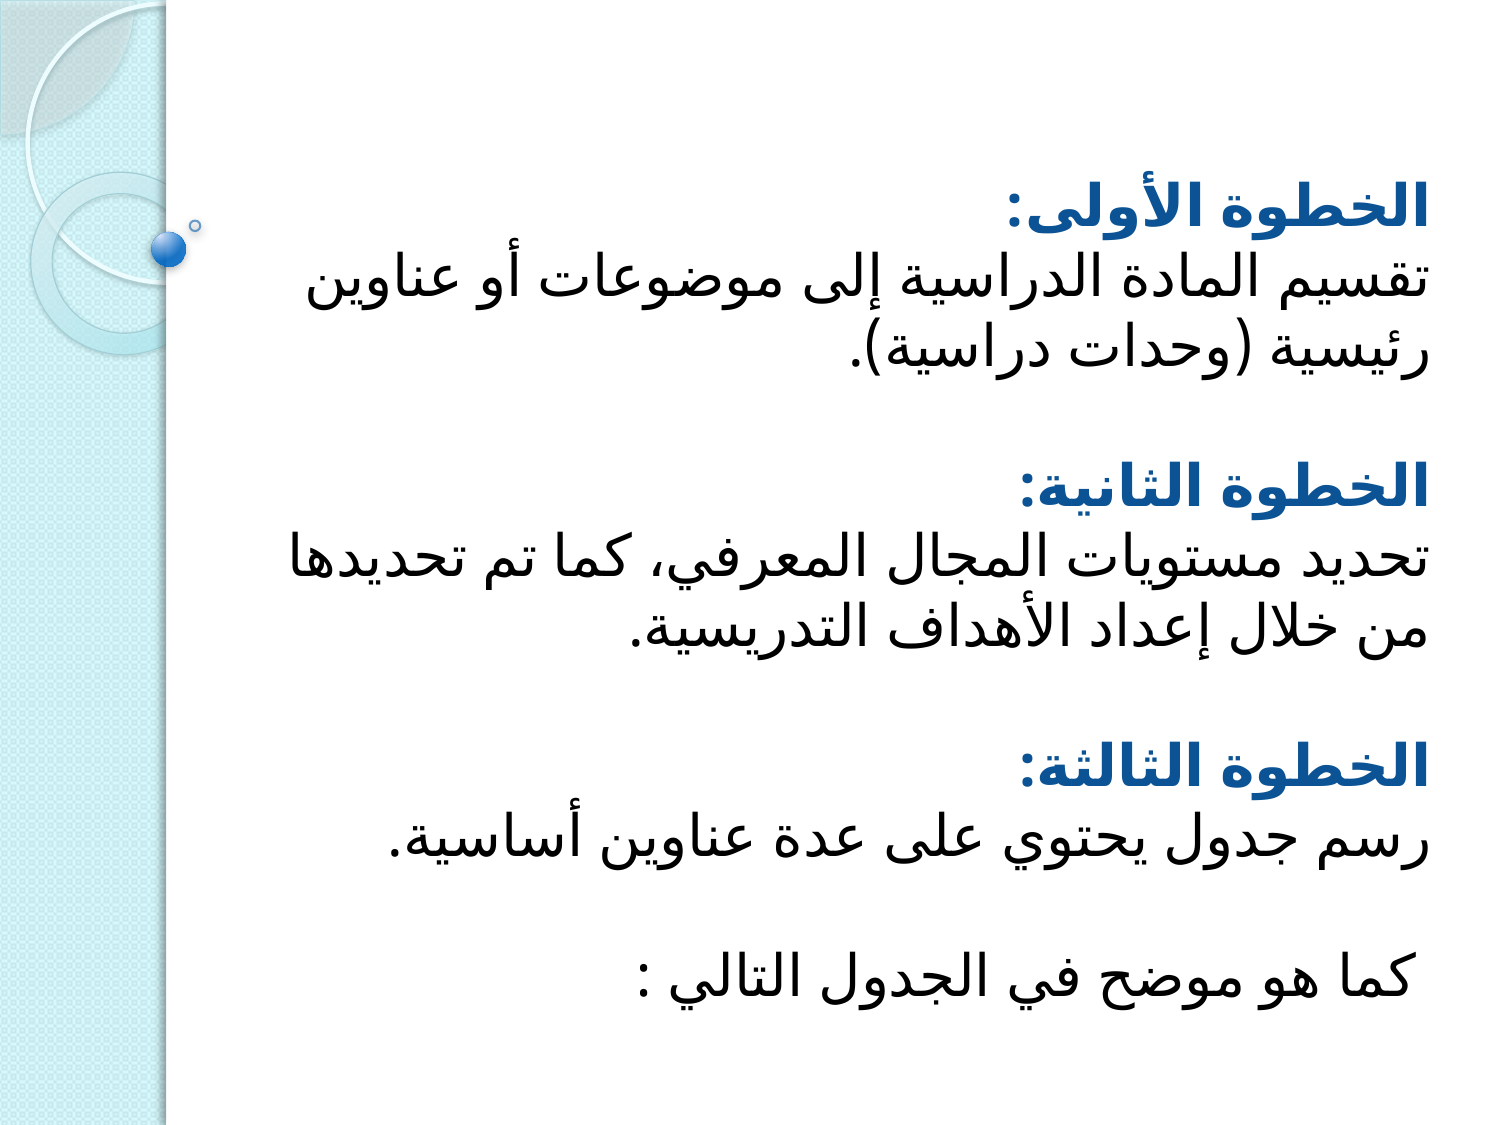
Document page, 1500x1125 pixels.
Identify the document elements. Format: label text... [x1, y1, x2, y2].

text_box الخطوة الأولى: تقسيم المادة الدراسية إلى موضوعات أو عناوين رئيسية (وحدات دراسية). الخطوة الثانية: تحديد مستويات المجال المعرفي، كما تم تحديدها من خلال إعداد الأهداف التدريسية. الخطوة الثالثة: رسم جدول يحتوي على عدة عناوين أساسية. كما هو موضح في الجدول التالي : [194, 160, 1447, 1016]
